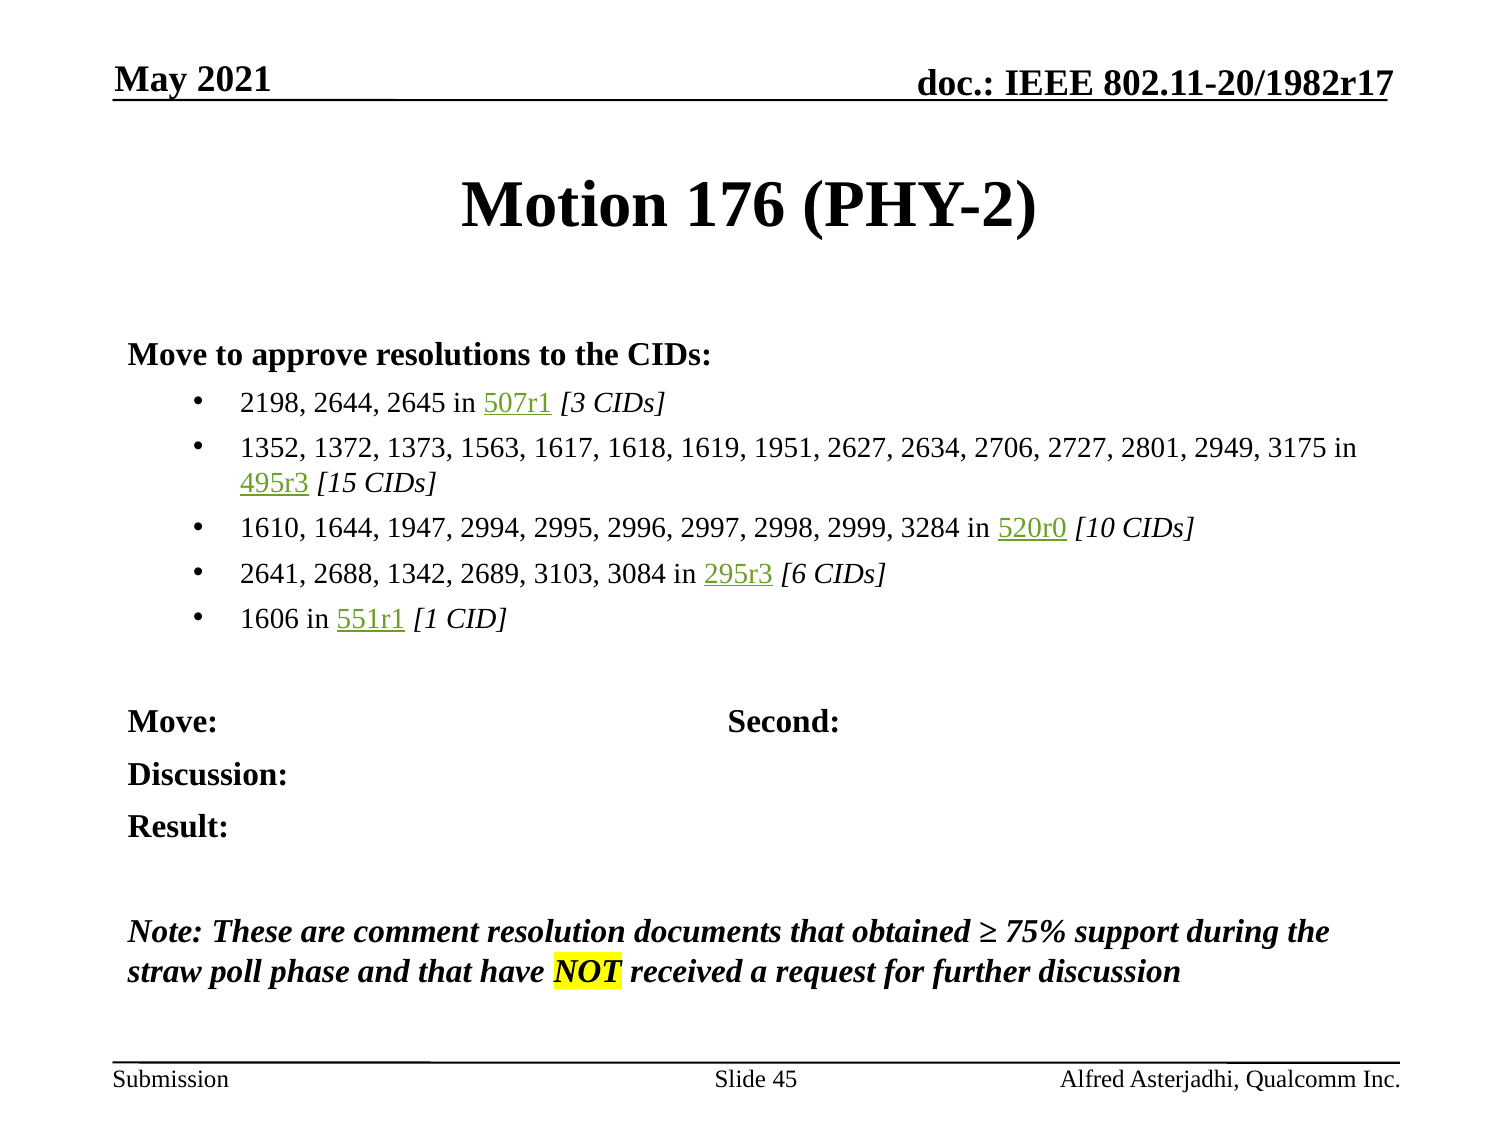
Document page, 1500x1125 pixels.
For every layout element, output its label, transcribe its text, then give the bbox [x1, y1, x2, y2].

footer Alfred Asterjadhi, Qualcomm Inc. [878, 1061, 1402, 1093]
title Motion 176 (PHY-2) [112, 112, 1388, 288]
slide_number Slide 45 [712, 1061, 800, 1123]
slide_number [114, 54, 423, 100]
list Move to approve resolutions to the CIDs: 2198, 2644, 2645 in 507r1 [3 CIDs] 1352, 1372, 1373, 1563, 1617, 1618, 1619, 1951, 2627, 2634, 2706, 2727, 2801, 2949, 3175 in 495r3 [15 CIDs] 1610, 1644, 1947, 2994, 2995, 2996, 2997, 2998, 2999, 3284 in 520r0 [10 CIDs] 2641, 2688, 1342, 2689, 3103, 3084 in 295r3 [6 CIDs] 1606 in 551r1 [1 CID] Move: Second: Discussion: Result: Note: These are comment resolution documents that obtained ≥ 75% support during the straw poll phase and that have NOT received a request for further discussion [112, 324, 1388, 1063]
